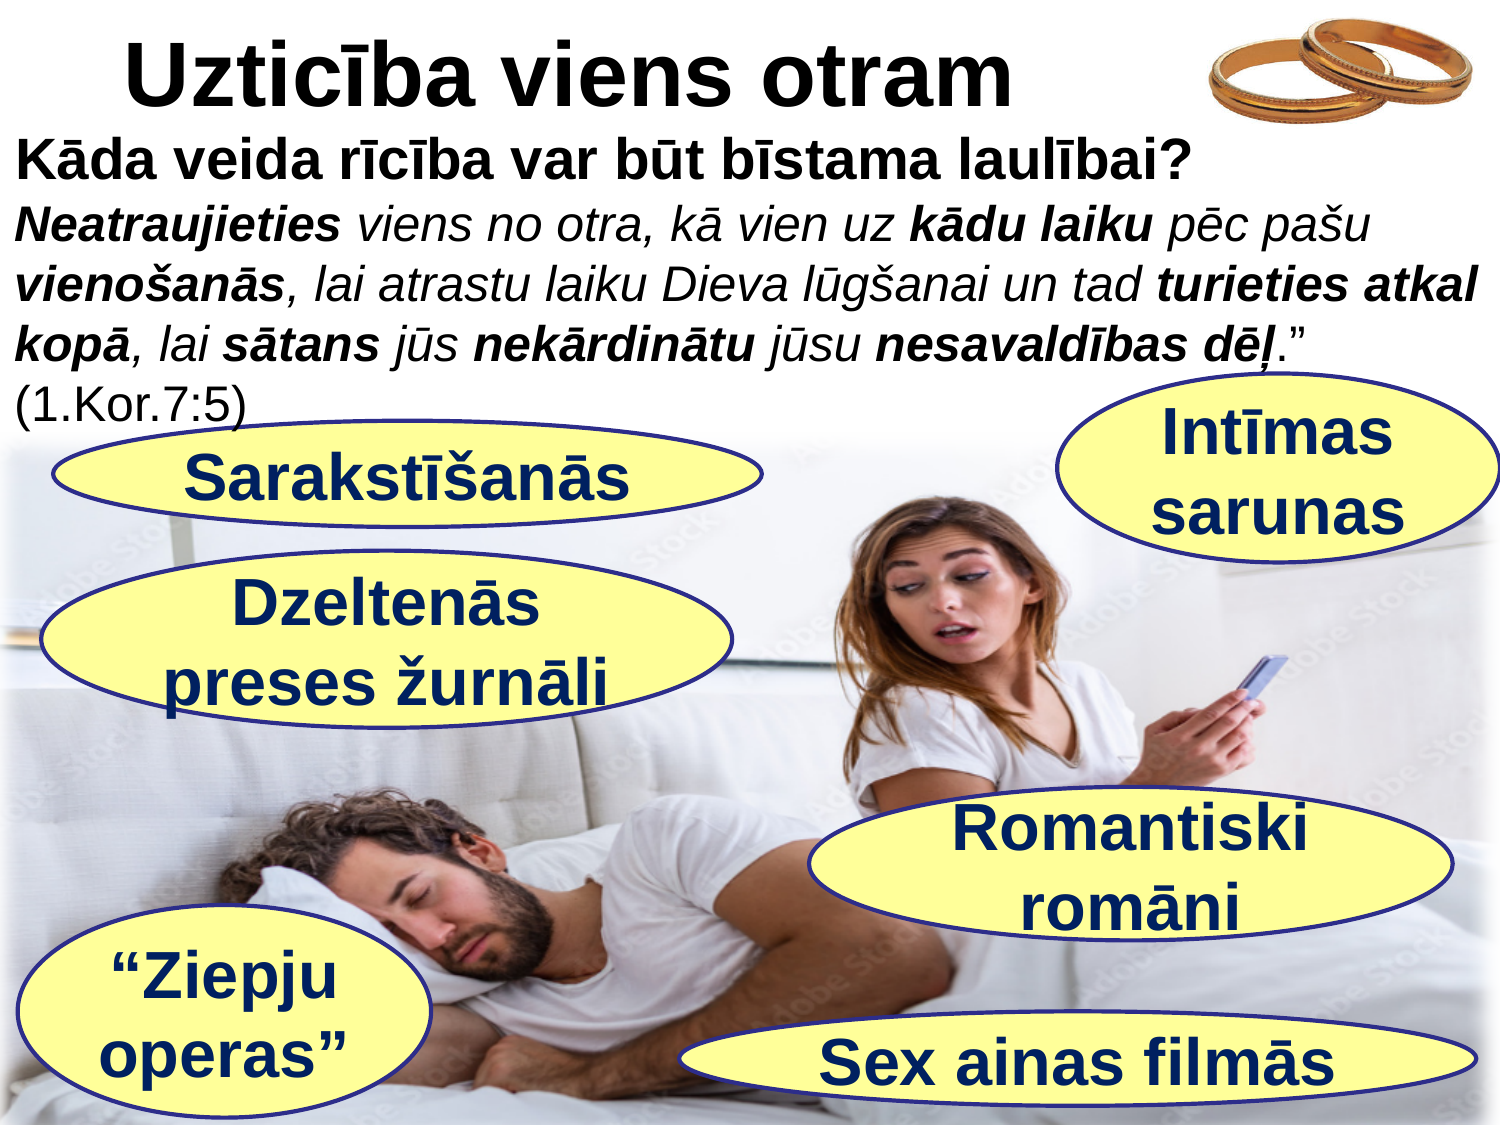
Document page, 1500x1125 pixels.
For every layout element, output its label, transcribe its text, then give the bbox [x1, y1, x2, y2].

list Kāda veida rīcība var būt bīstama laulībai? [0, 140, 1500, 184]
text_box Neatraujieties viens no otra, kā vien uz kādu laiku pēc pašu vienošanās, lai atrastu laiku Dieva lūgšanai un tad turieties atkal kopā, lai sātans jūs nekārdinātu jūsu nesavaldības dēļ.” (1.Kor.7:5) [0, 184, 1500, 431]
title Uzticība viens otram [0, 0, 1134, 140]
picture [0, 432, 1500, 1125]
picture [1139, 0, 1500, 169]
